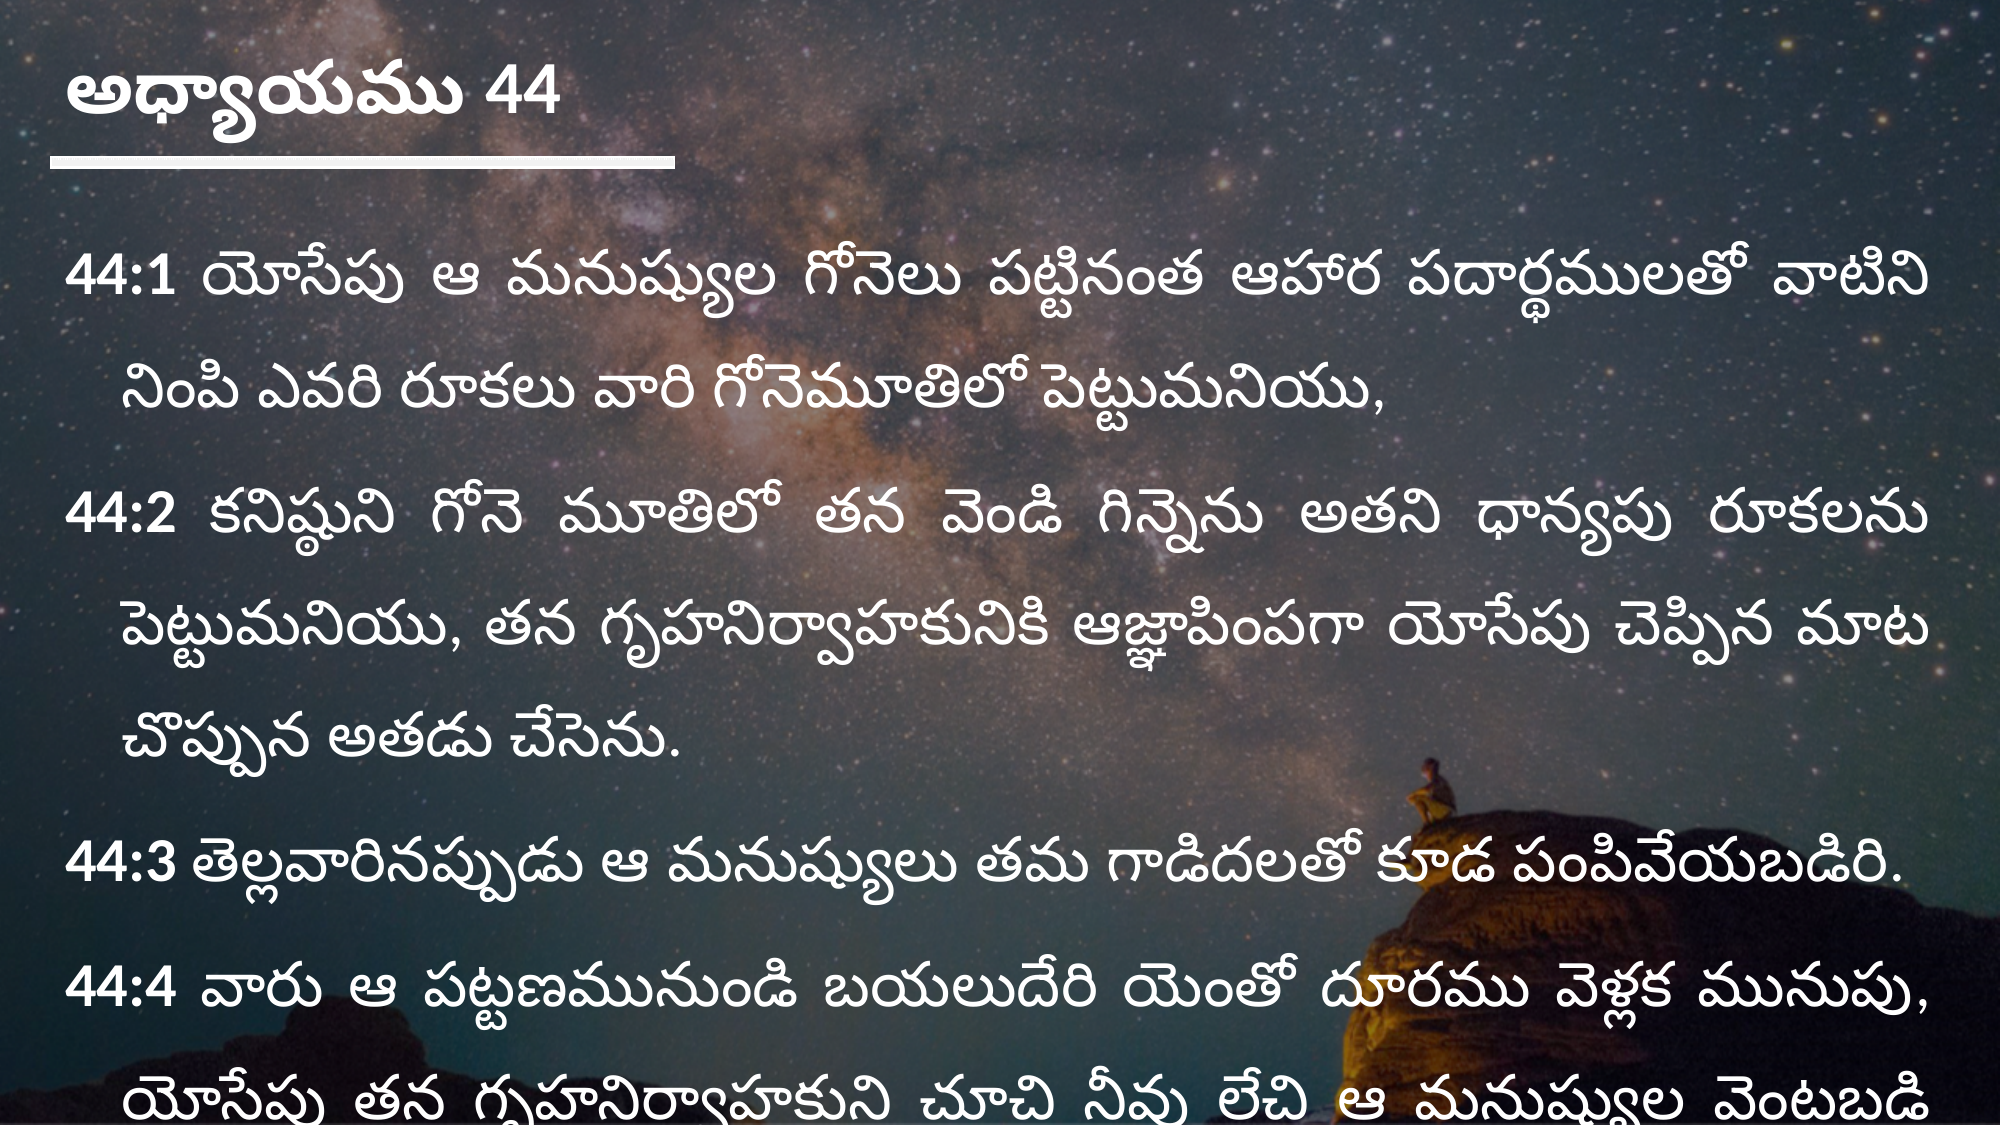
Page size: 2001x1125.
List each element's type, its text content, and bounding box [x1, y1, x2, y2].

list 44:1 యోసేపు ఆ మనుష్యుల గోనెలు పట్టినంత ఆహార పదార్థములతో వాటిని నింపి ఎవరి రూకలు వారి గోనెమూతిలో పెట్టుమనియు, 44:2 కనిష్ఠుని గోనె మూతిలో తన వెండి గిన్నెను అతని ధాన్యపు రూకలను పెట్టుమనియు, తన గృహనిర్వాహకునికి ఆజ్ఞాపింపగా యోసేపు చెప్పిన మాట చొప్పున అతడు చేసెను. 44:3 తెల్లవారినప్పుడు ఆ మనుష్యులు తమ గాడిదలతో కూడ పంపివేయబడిరి. 44:4 వారు ఆ పట్టణమునుండి బయలుదేరి యెంతో దూరము వెళ్లక మునుపు, యోసేపు తన గృహనిర్వాహకుని చూచి నీవు లేచి ఆ మనుష్యుల వెంటబడి వెళ్లి వారిని కలిసికొని మీరు మేలుకు కీడు చేయనేల? [50, 187, 1946, 1063]
title అధ్యాయము 44 [50, 0, 1925, 167]
picture [0, 0, 2000, 1125]
